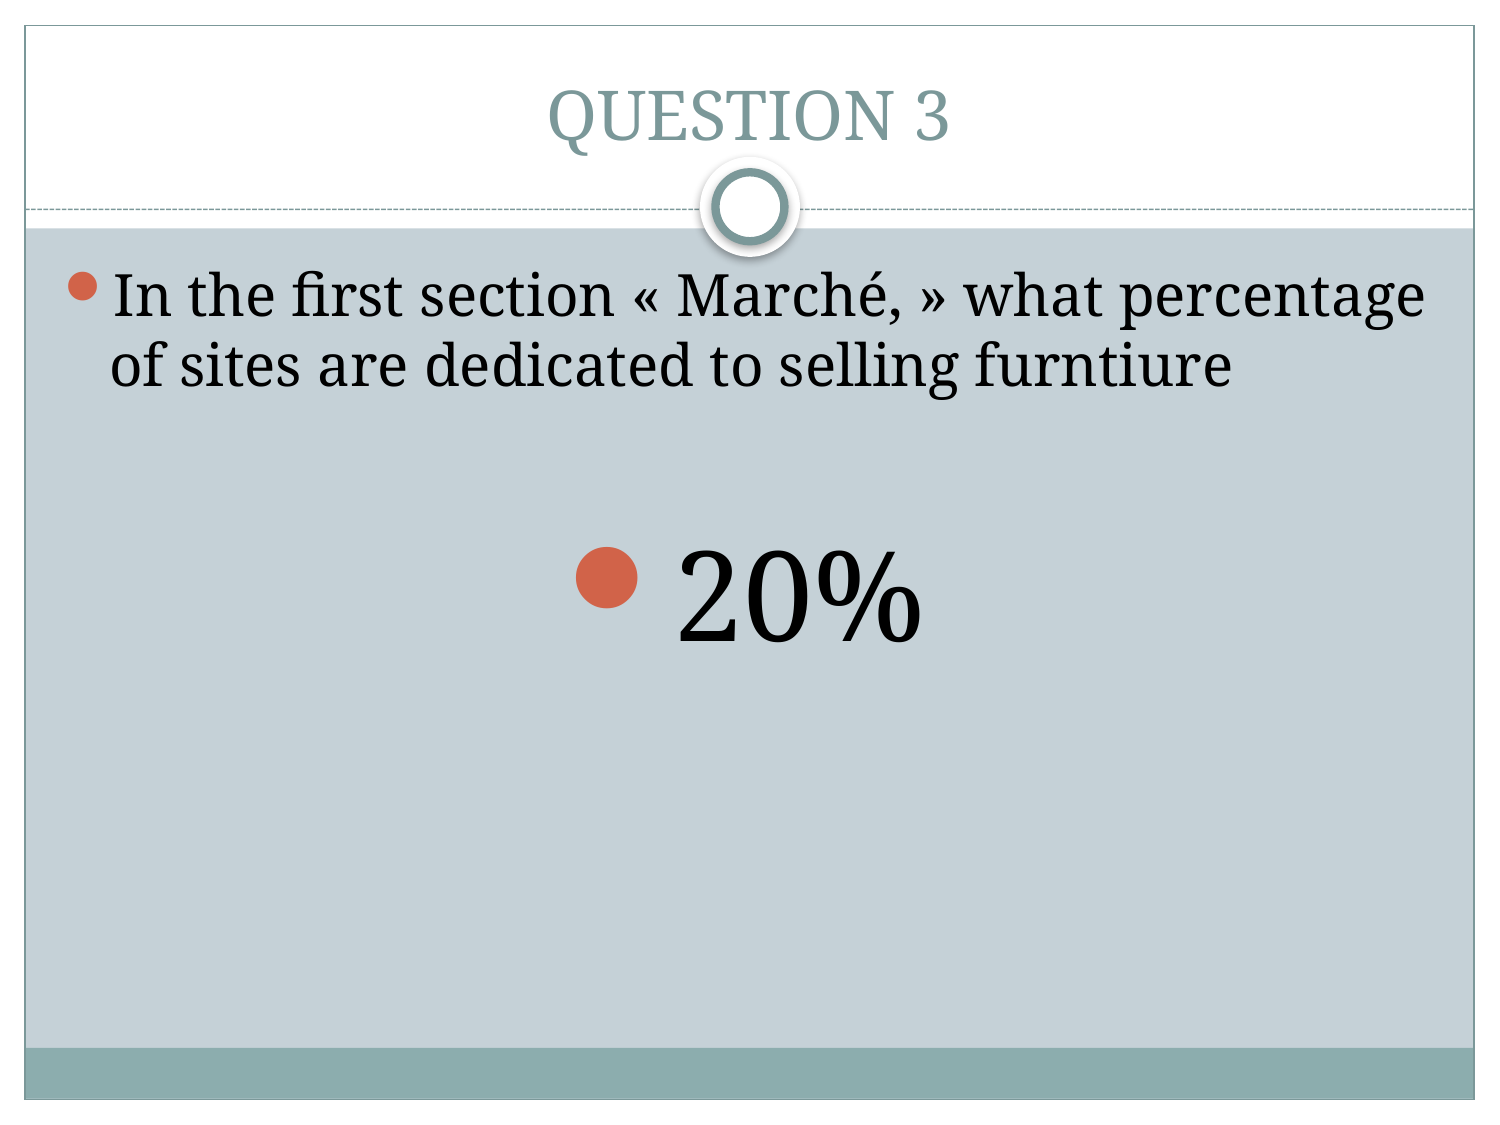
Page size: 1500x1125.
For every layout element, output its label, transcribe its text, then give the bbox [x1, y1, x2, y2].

title QUESTION 3 [49, 37, 1450, 162]
list In the first section « Marché, » what percentage of sites are dedicated to selling furntiure 20% [49, 250, 1445, 1001]
